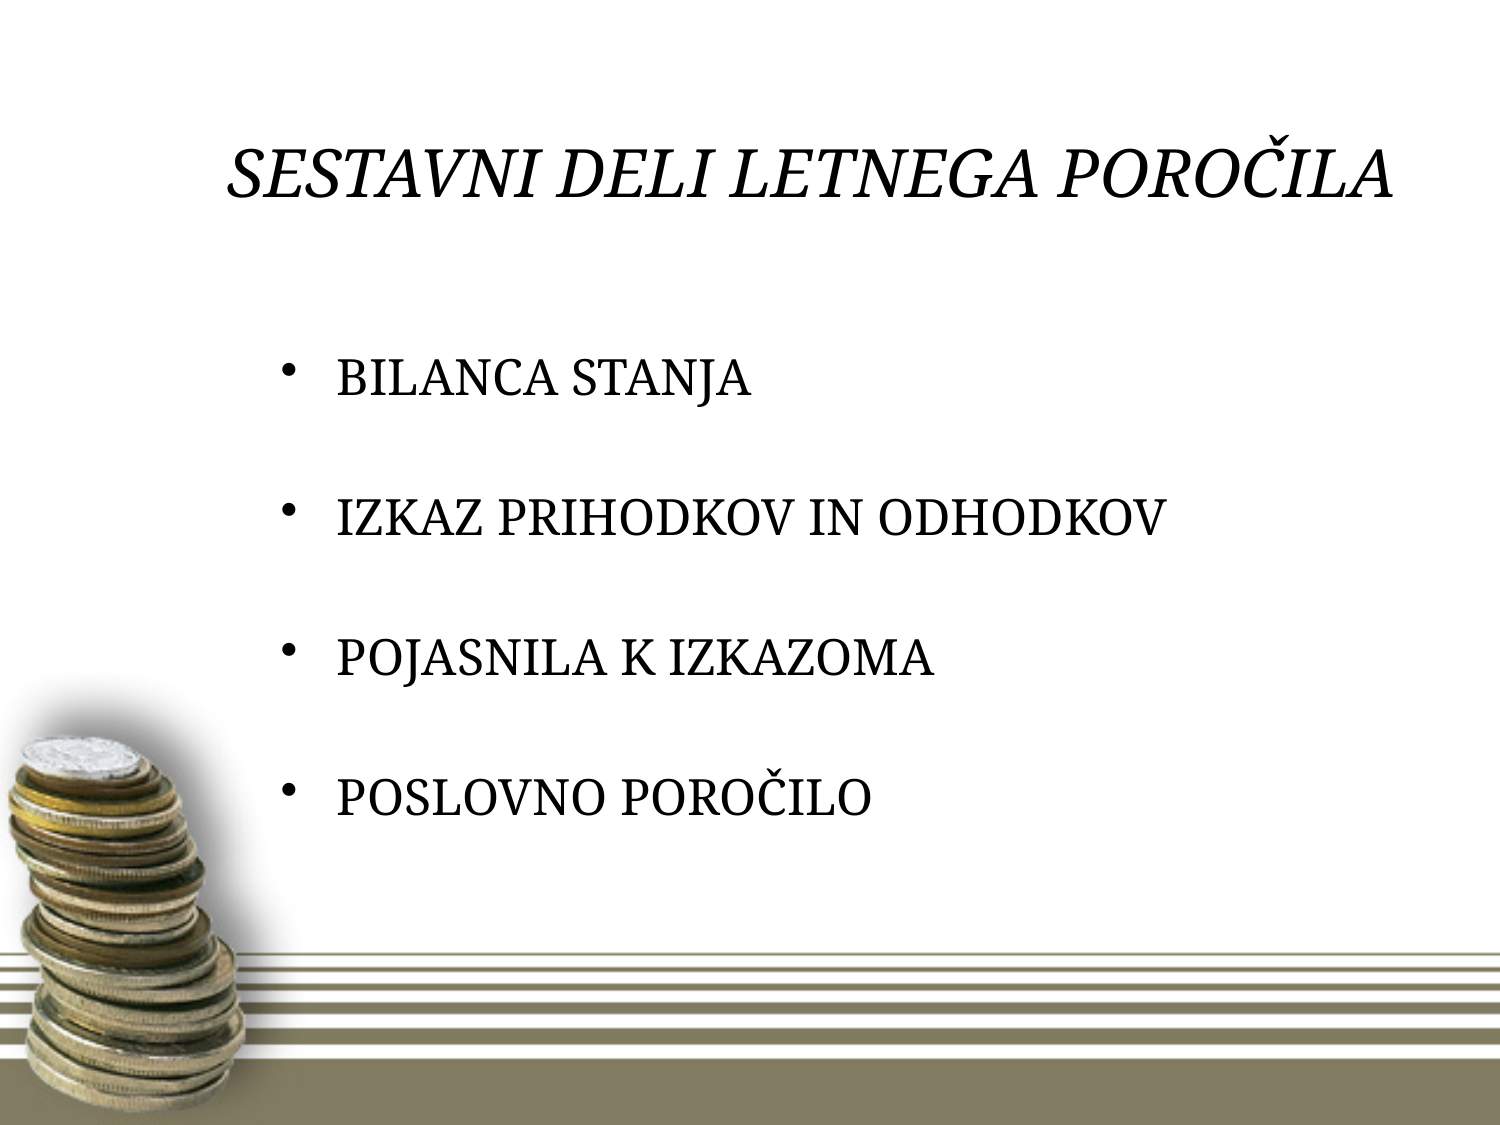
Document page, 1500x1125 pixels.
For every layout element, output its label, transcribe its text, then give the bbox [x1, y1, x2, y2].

list BILANCA STANJA IZKAZ PRIHODKOV IN ODHODKOV POJASNILA K IZKAZOMA POSLOVNO POROČILO [265, 338, 1462, 832]
picture [0, 0, 1500, 1125]
title SESTAVNI DELI LETNEGA POROČILA [174, 37, 1450, 225]
